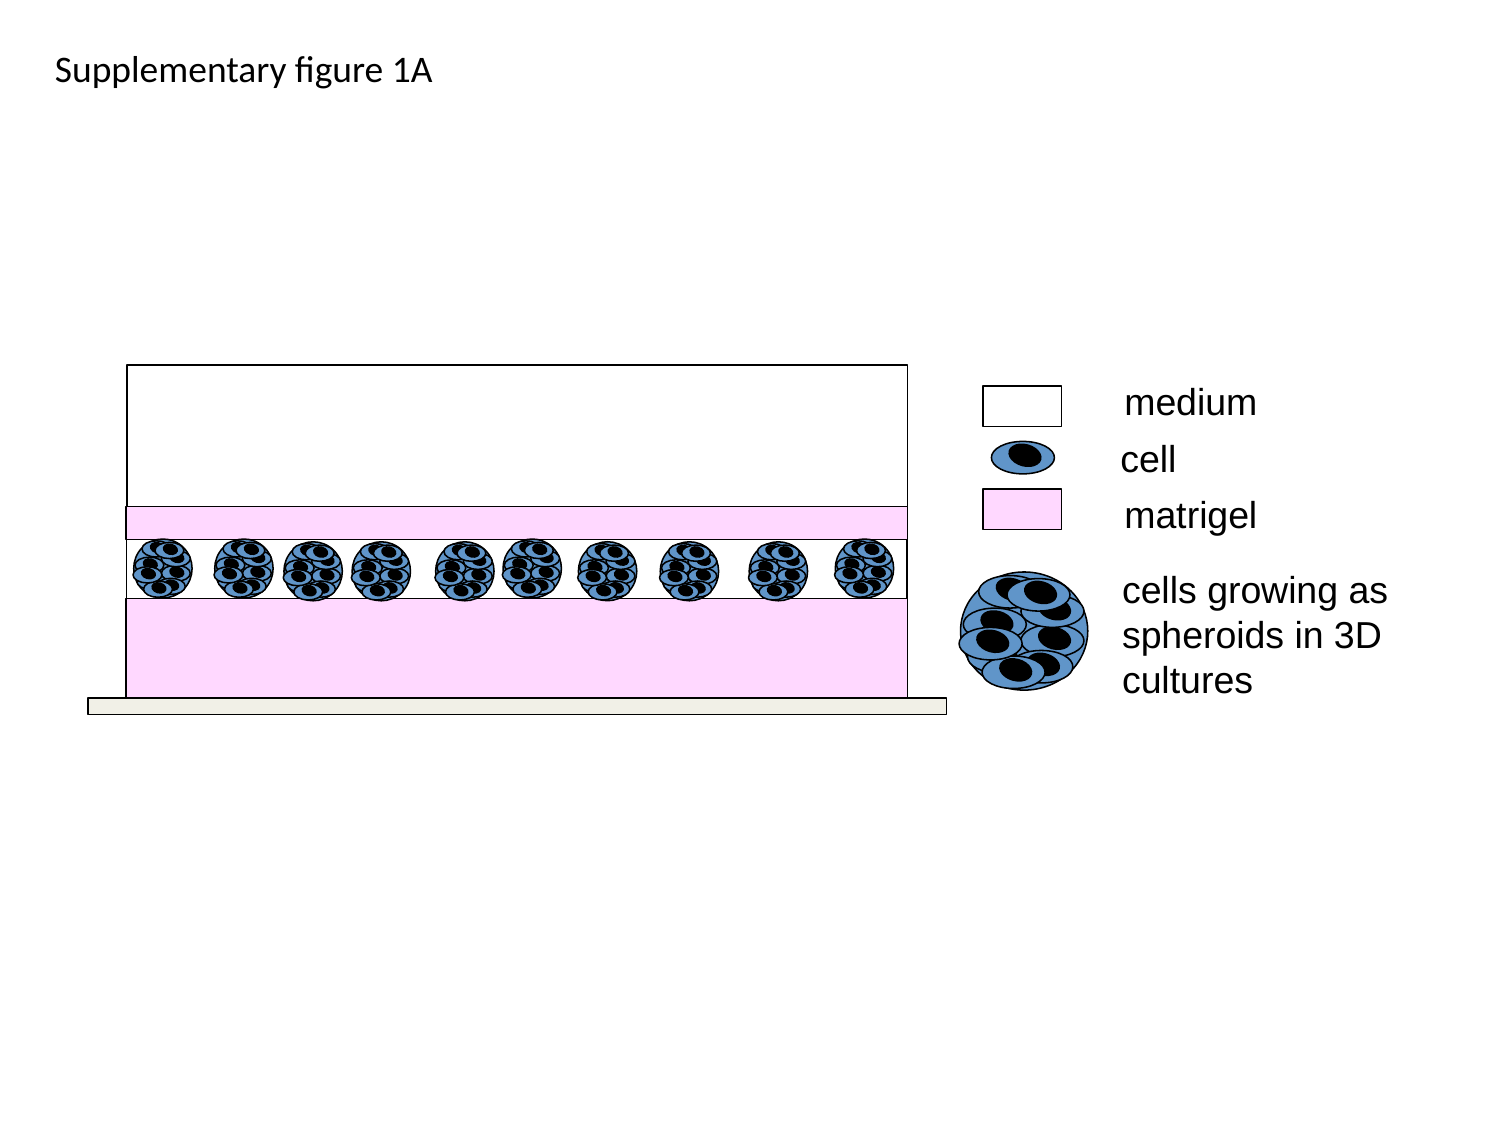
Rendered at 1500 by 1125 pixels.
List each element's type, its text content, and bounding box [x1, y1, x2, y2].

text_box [87, 364, 947, 715]
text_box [958, 377, 1413, 703]
text_box Supplementary figure 1A [40, 37, 448, 98]
